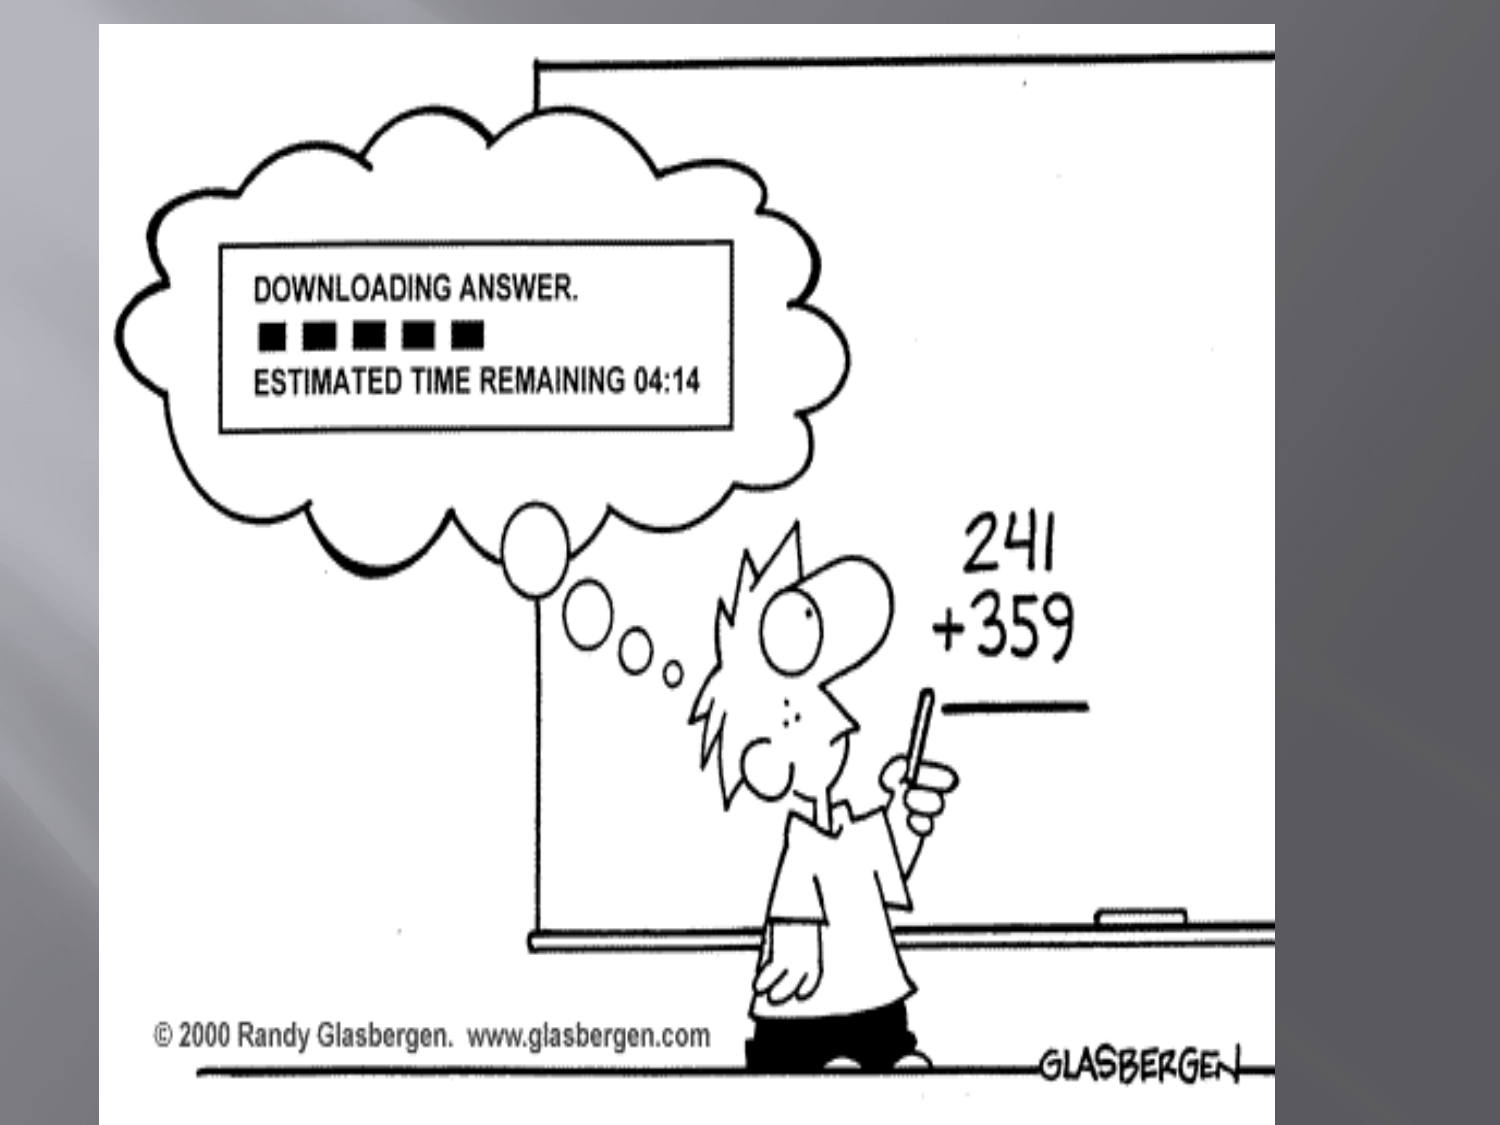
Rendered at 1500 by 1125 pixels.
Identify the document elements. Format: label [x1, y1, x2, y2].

list [99, 24, 1276, 1125]
